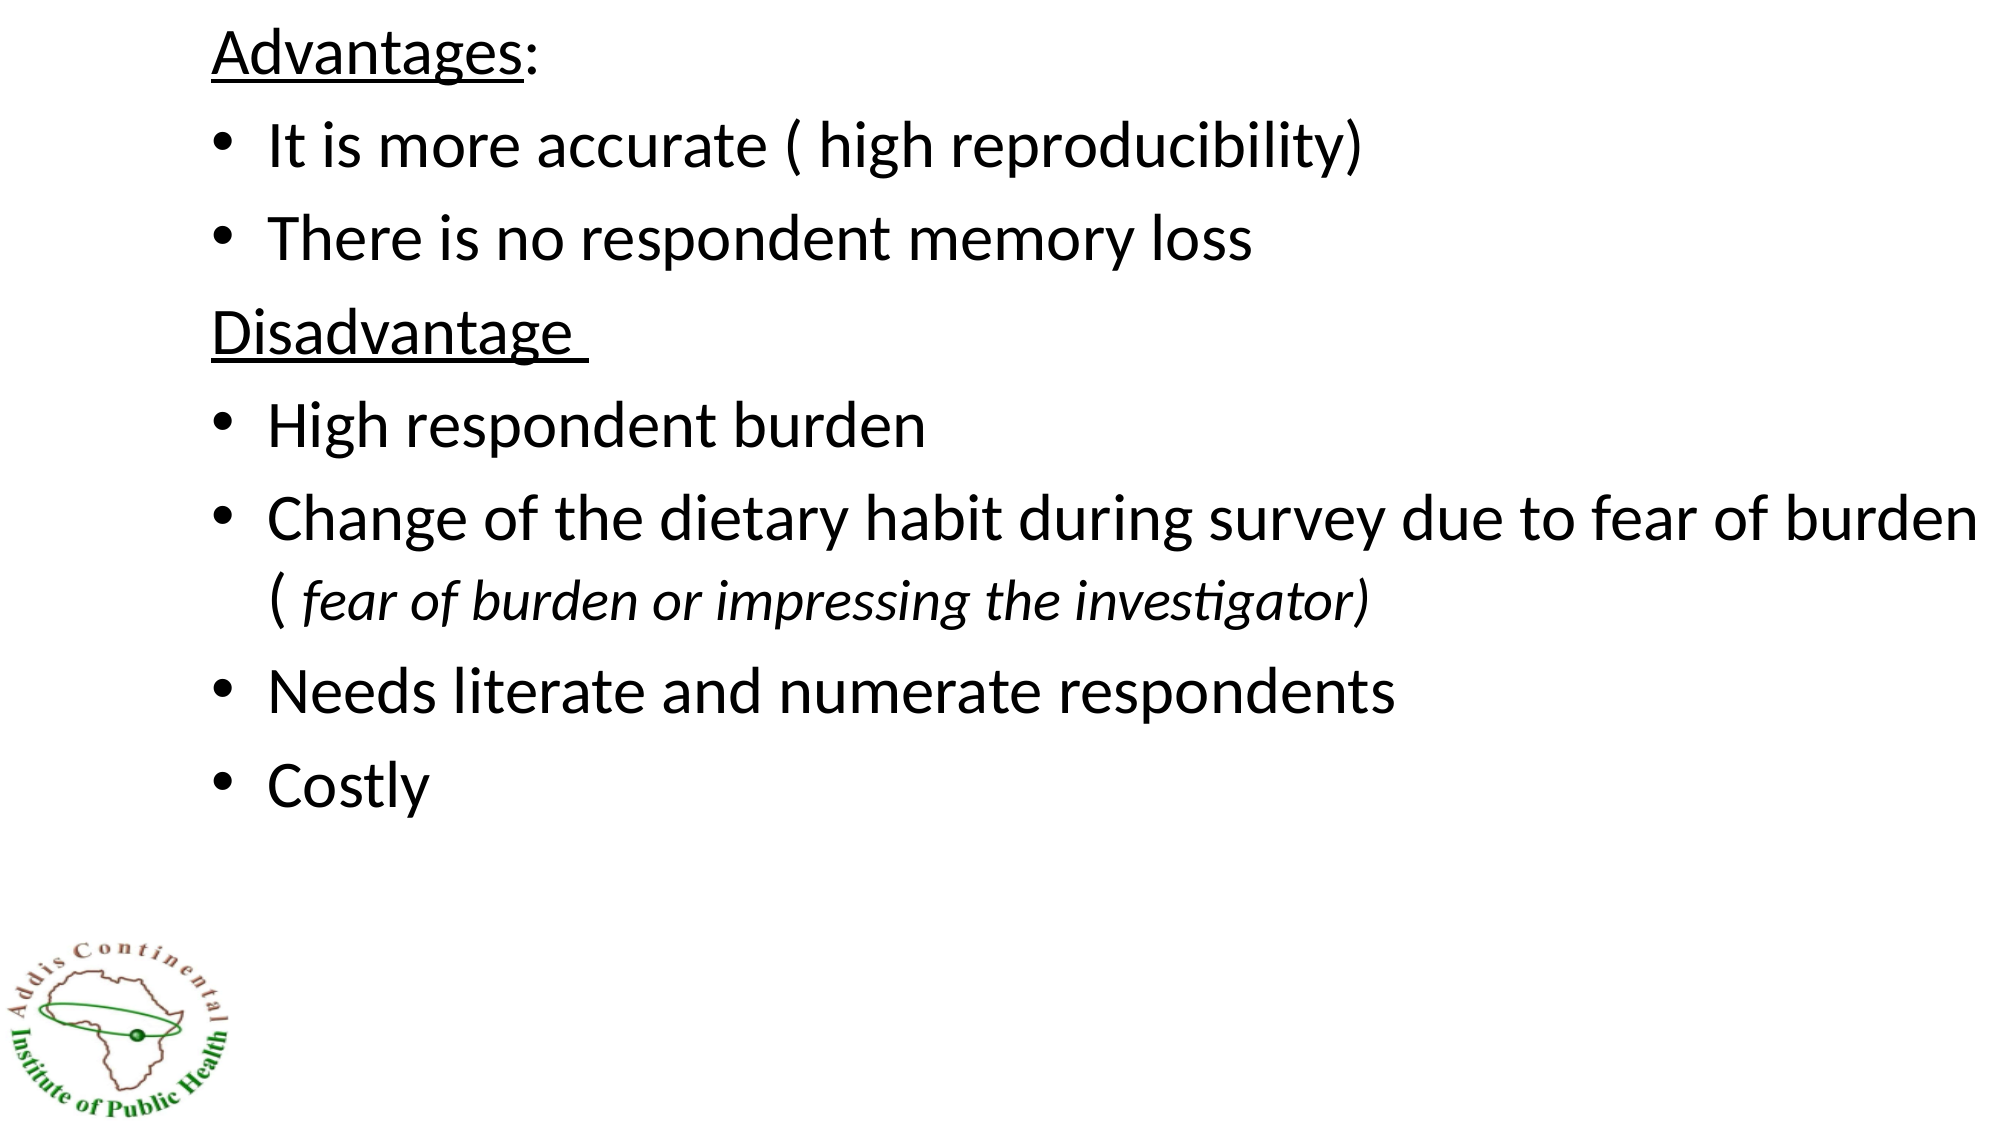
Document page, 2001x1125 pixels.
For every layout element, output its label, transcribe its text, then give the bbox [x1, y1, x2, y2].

list Advantages: It is more accurate ( high reproducibility) There is no respondent memory loss Disadvantage High respondent burden Change of the dietary habit during survey due to fear of burden ( fear of burden or impressing the investigator) Needs literate and numerate respondents Costly [196, 0, 2000, 1125]
picture [0, 940, 196, 1125]
